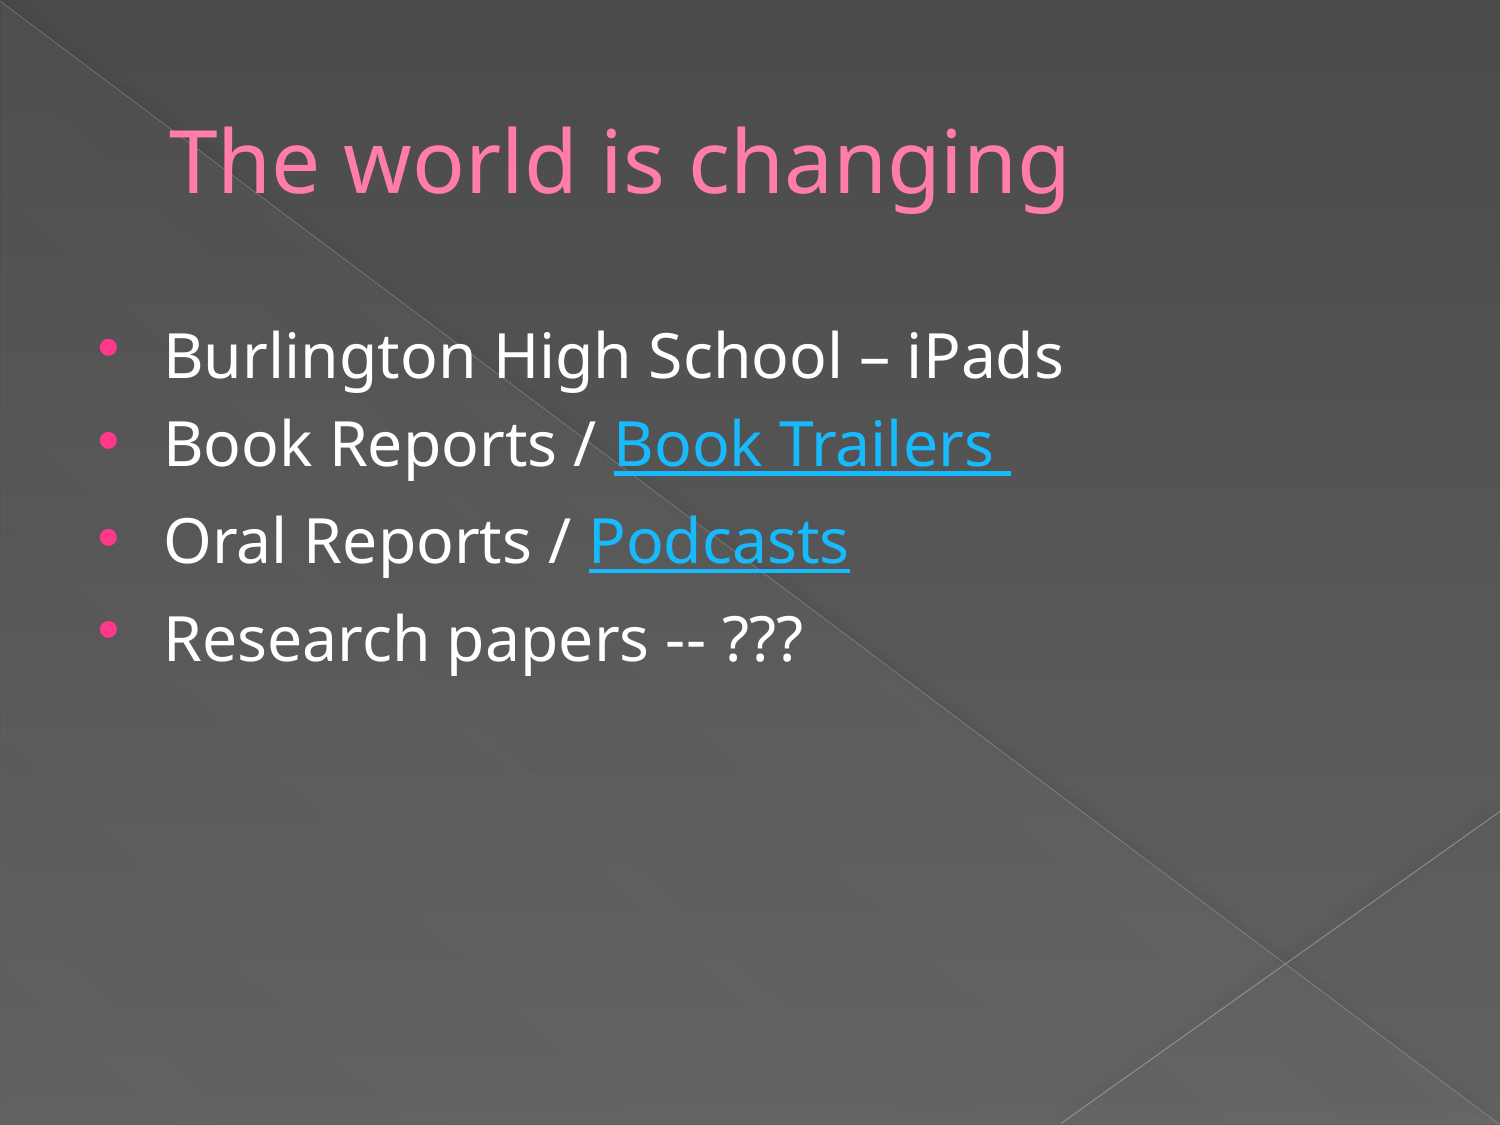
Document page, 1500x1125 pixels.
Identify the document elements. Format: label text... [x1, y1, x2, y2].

title The world is changing [75, 43, 1425, 274]
list Burlington High School – iPads Book Reports / Book Trailers Oral Reports / Podcasts Research papers -- ??? [75, 308, 1425, 1059]
